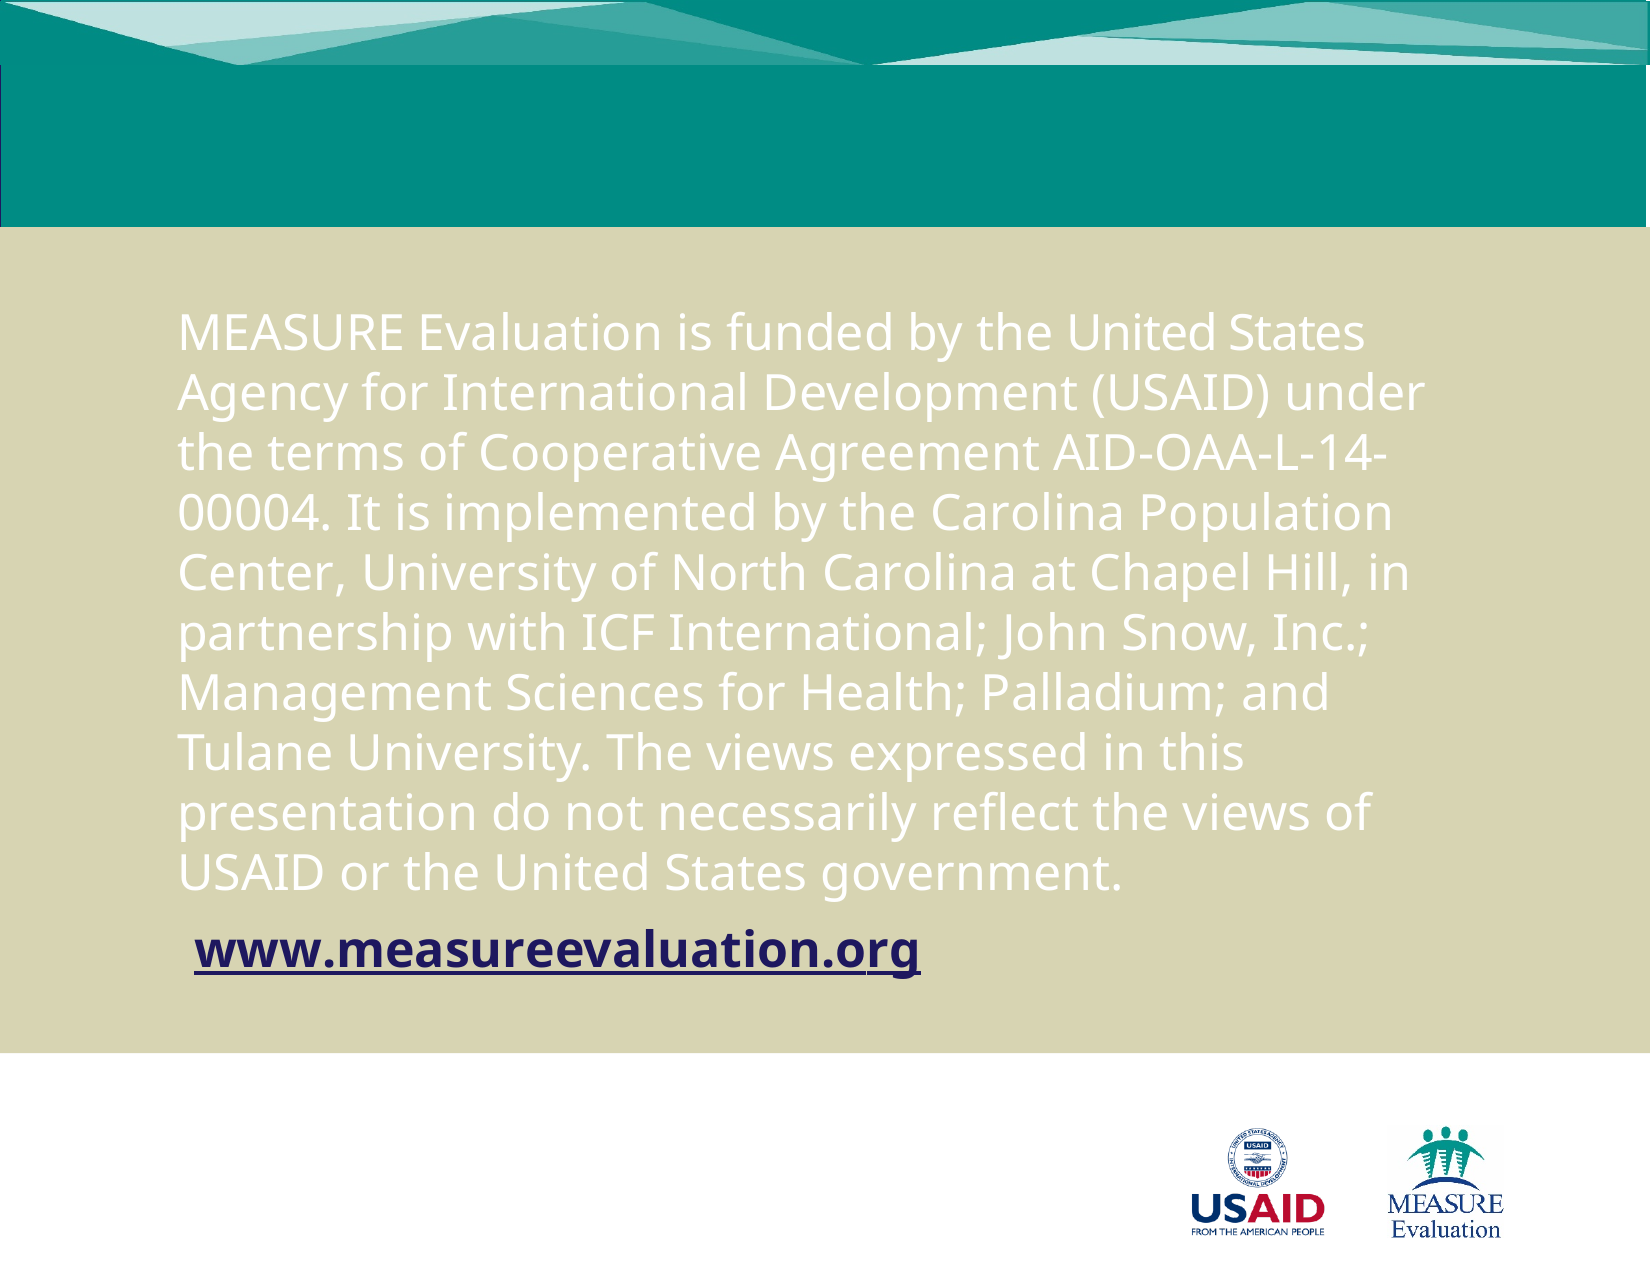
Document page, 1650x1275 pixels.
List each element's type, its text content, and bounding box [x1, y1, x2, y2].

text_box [1162, 1099, 1505, 1263]
text_box MEASURE Evaluation is funded by the United States Agency for International Development (USAID) under the terms of Cooperative Agreement AID-OAA-L-14-00004. It is implemented by the Carolina Population Center, University of North Carolina at Chapel Hill, in partnership with ICF International; John Snow, Inc.; Management Sciences for Health; Palladium; and Tulane University. The views expressed in this presentation do not necessarily reflect the views of USAID or the United States government. www.measureevaluation.org [174, 299, 1588, 986]
picture [0, 1, 1650, 66]
